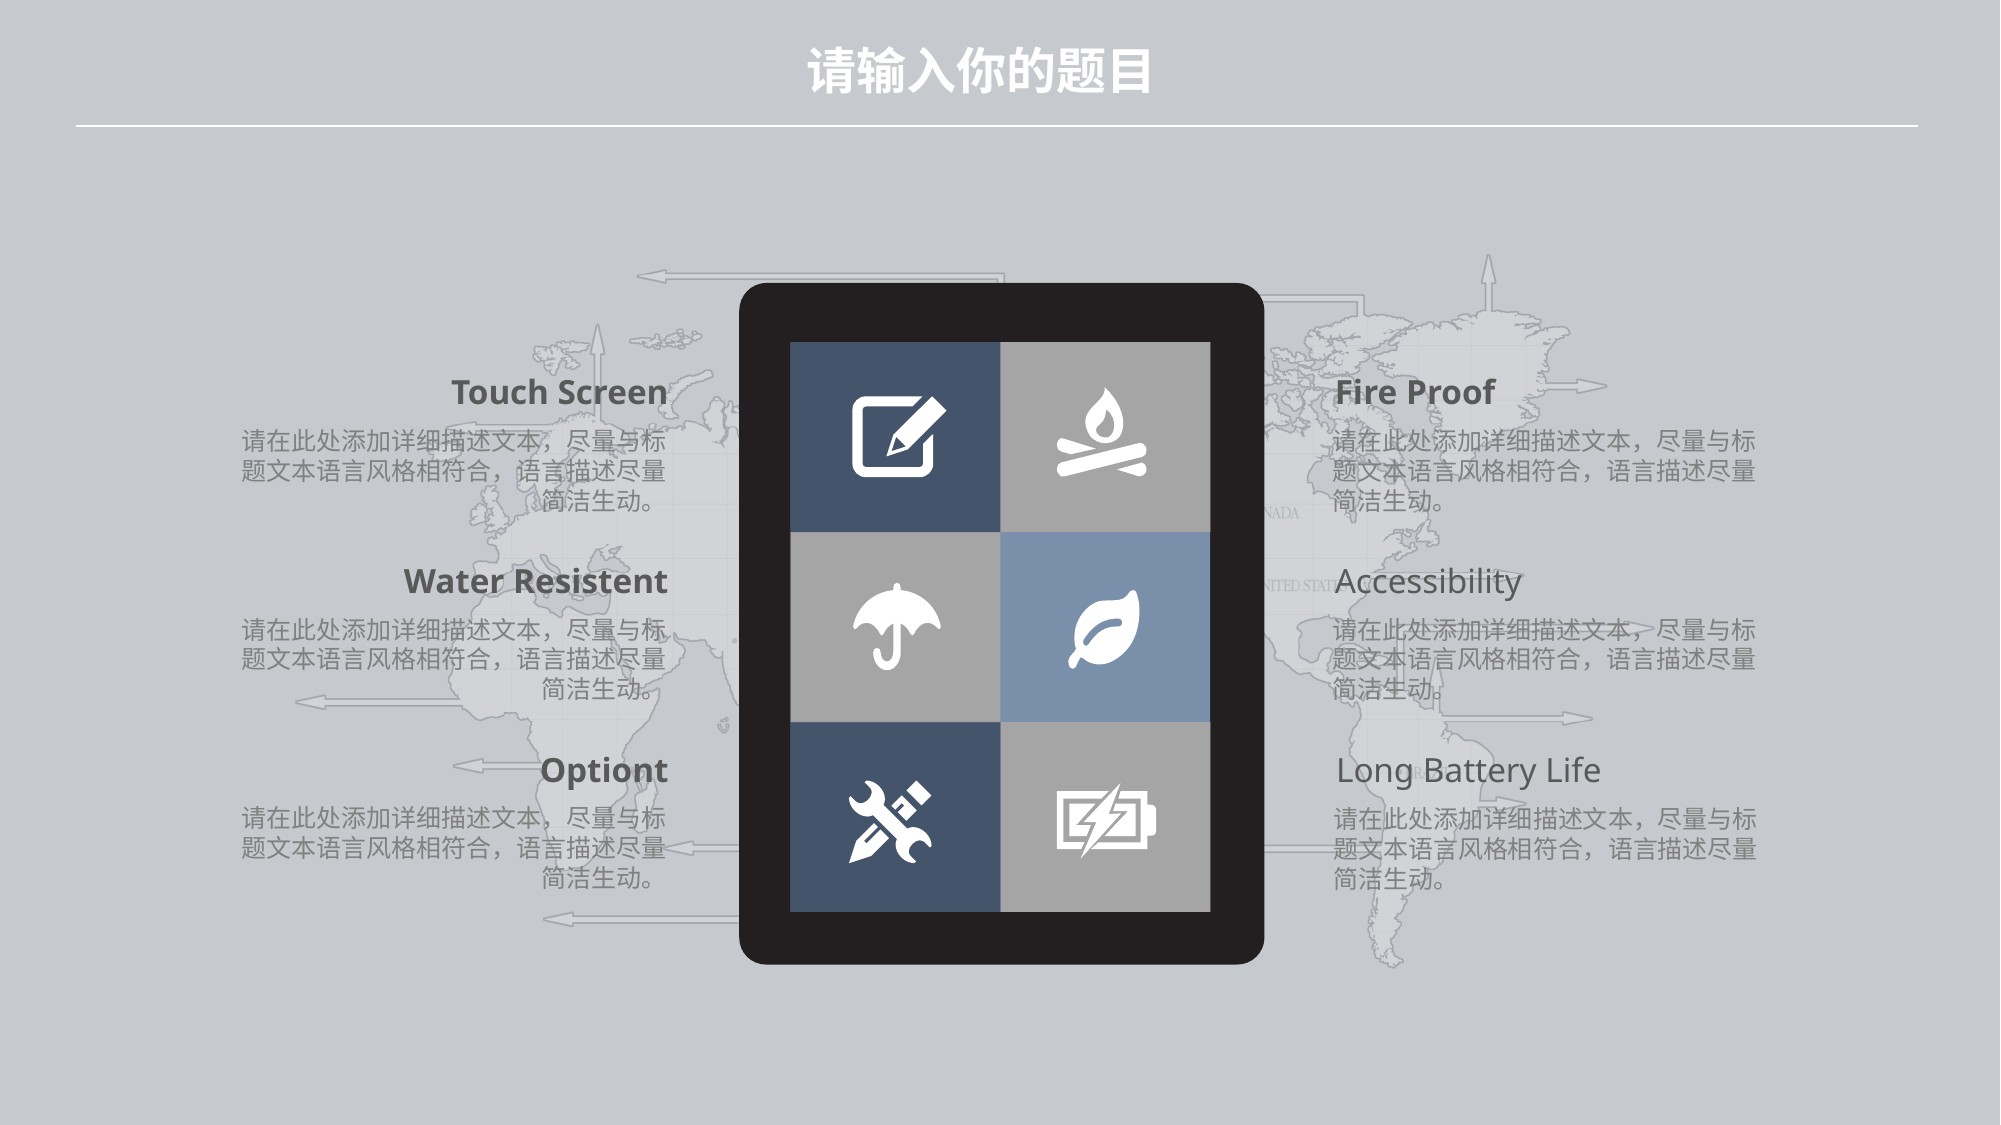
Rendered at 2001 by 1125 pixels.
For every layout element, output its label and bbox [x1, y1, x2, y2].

text_box [1001, 723, 1211, 912]
text_box [1319, 369, 1774, 517]
text_box [1000, 532, 1211, 723]
text_box [227, 369, 684, 517]
text_box [1000, 342, 1211, 532]
text_box [790, 533, 1000, 723]
text_box [227, 747, 684, 894]
text_box [227, 558, 684, 705]
text_box [739, 282, 1265, 965]
text_box [1319, 558, 1774, 705]
text_box [790, 342, 1000, 533]
text_box [1320, 747, 1774, 895]
text_box [790, 723, 1001, 912]
